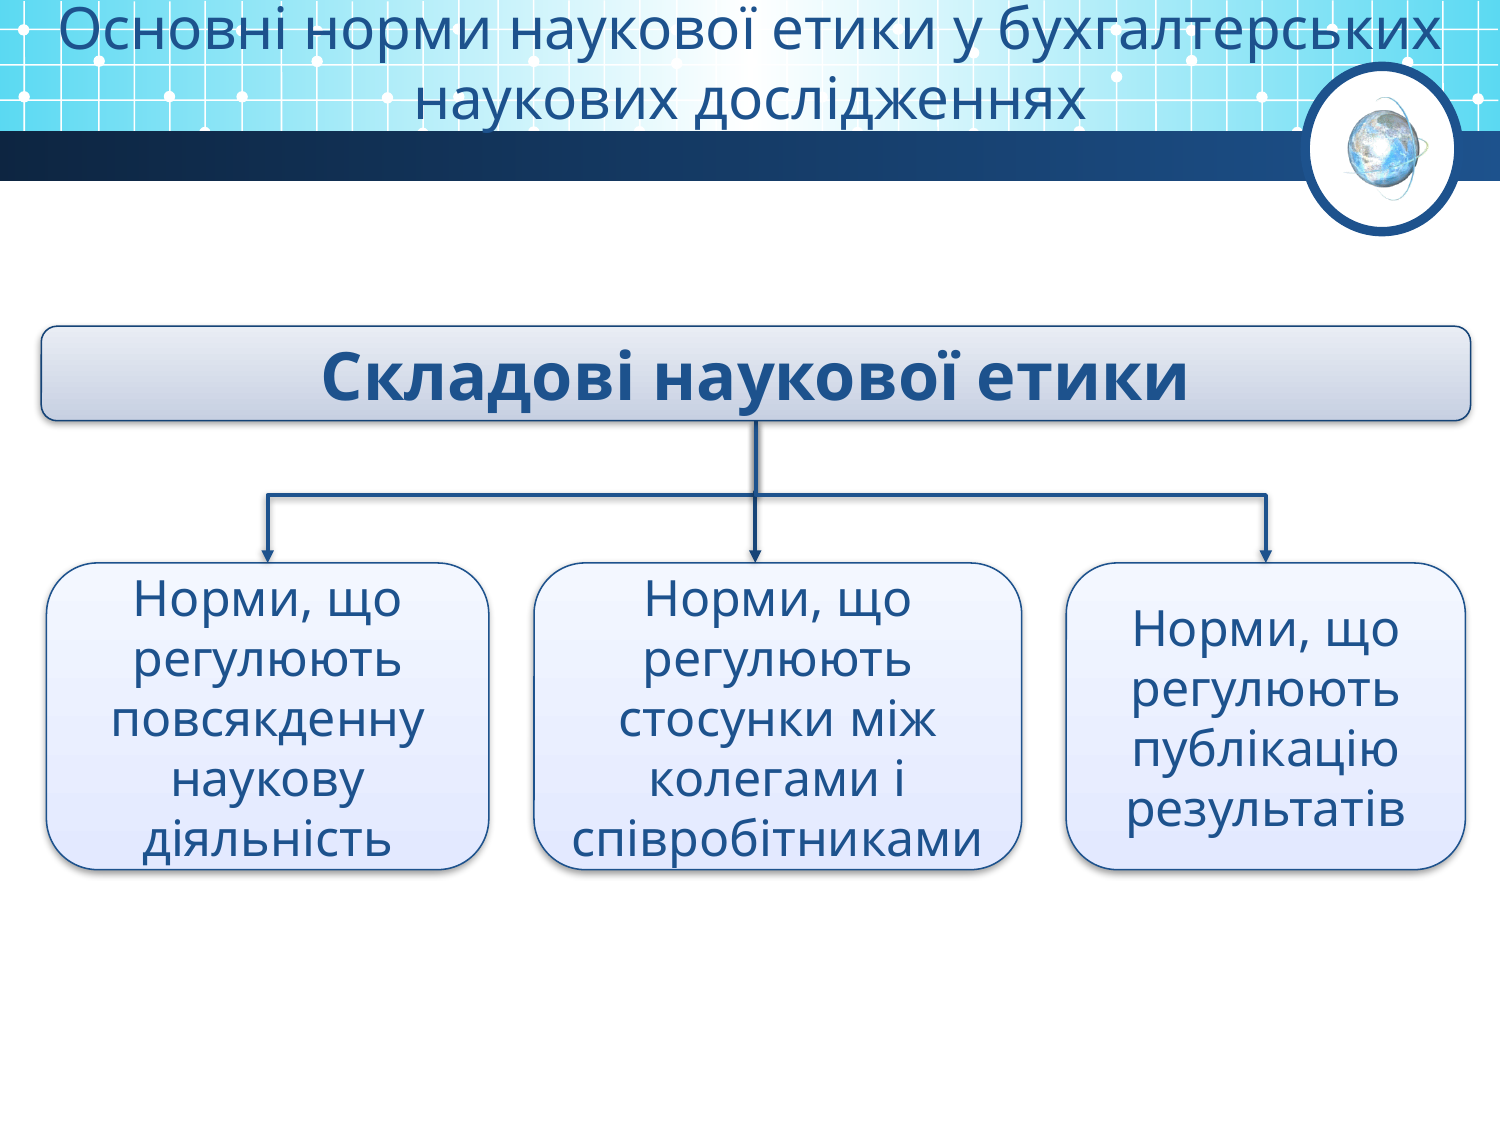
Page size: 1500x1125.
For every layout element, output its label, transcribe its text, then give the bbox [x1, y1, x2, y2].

text_box Норми, що регулюють публікацію результатів [1065, 562, 1467, 871]
text_box Основні норми наукової етики у бухгалтерських наукових дослідженнях [0, 0, 1500, 139]
text_box Норми, що регулюють стосунки між колегами і співробітниками [533, 562, 1023, 871]
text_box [440, 247, 584, 737]
picture [1310, 139, 1454, 226]
text_box Складові наукової етики [1077, 325, 1472, 422]
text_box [928, 247, 1071, 736]
text_box Норми, що регулюють повсякденну наукову діяльність [45, 562, 490, 871]
text_box Складові наукової етики [587, 325, 923, 422]
text_box Складові наукової етики [40, 325, 435, 422]
